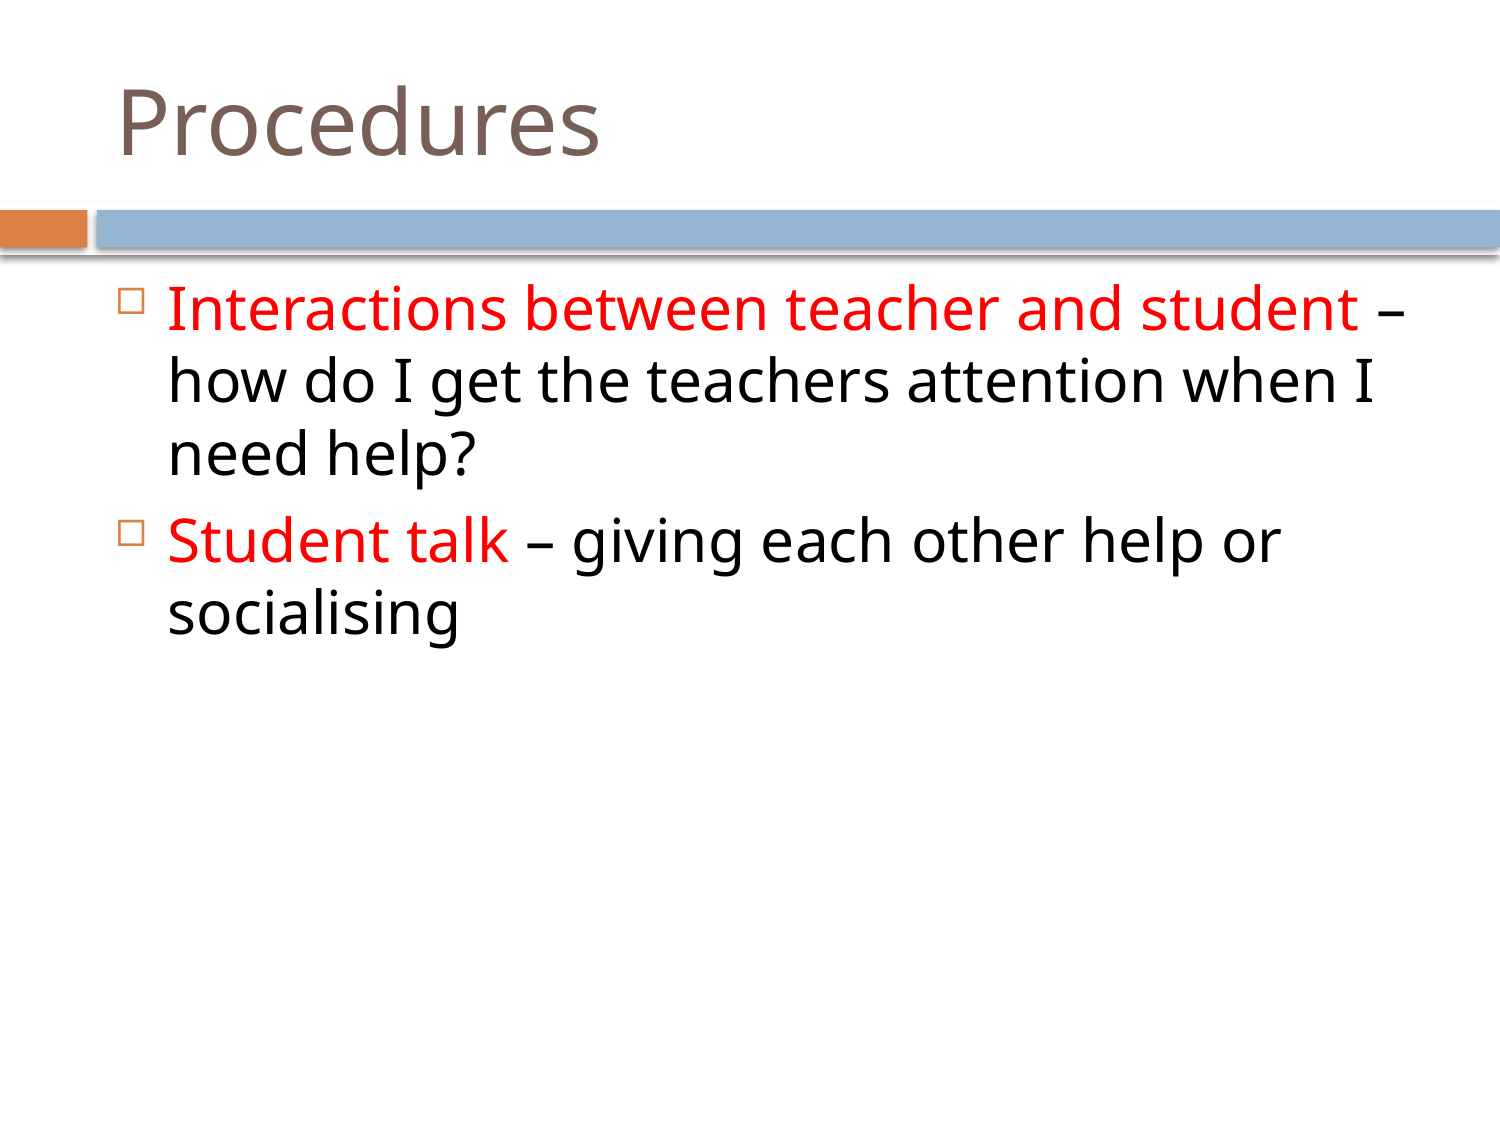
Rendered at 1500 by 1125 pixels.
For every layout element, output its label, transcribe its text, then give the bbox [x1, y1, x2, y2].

title Procedures [100, 37, 1438, 200]
list Interactions between teacher and student – how do I get the teachers attention when I need help? Student talk – giving each other help or socialising [100, 262, 1438, 1000]
